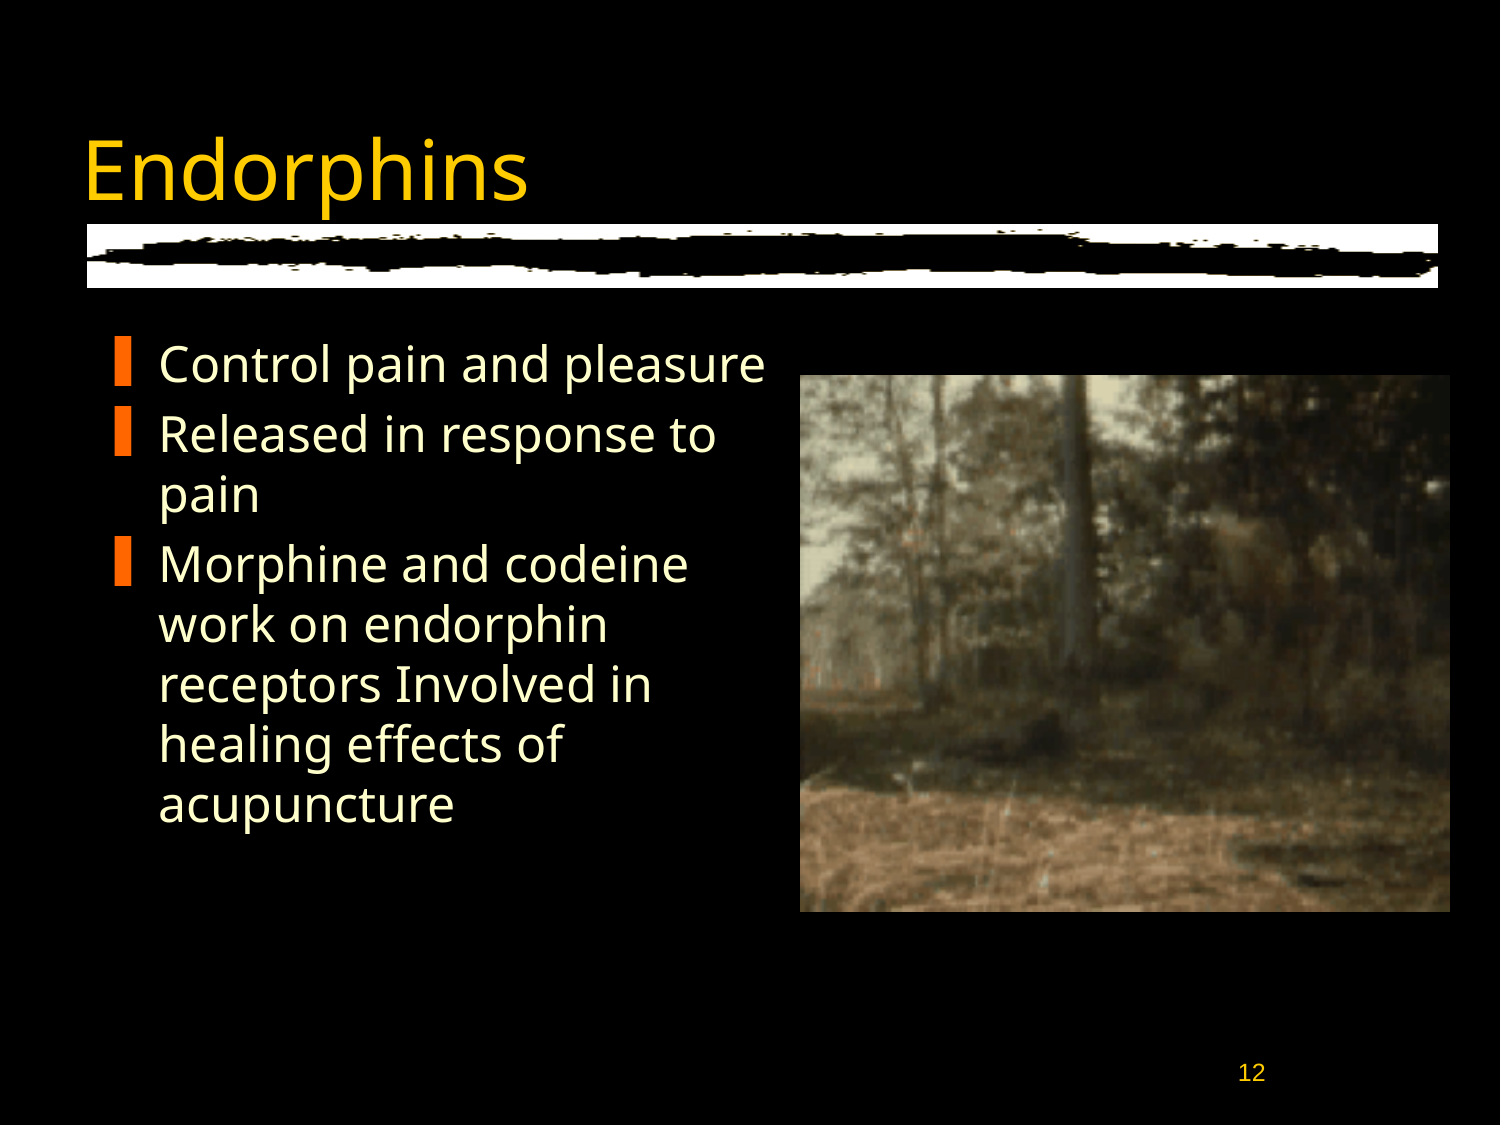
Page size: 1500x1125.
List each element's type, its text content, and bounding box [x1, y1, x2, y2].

list Control pain and pleasure Released in response to pain Morphine and codeine work on endorphin receptors Involved in healing effects of acupuncture [87, 324, 826, 1038]
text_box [799, 374, 1451, 913]
title Endorphins [66, 37, 1342, 226]
